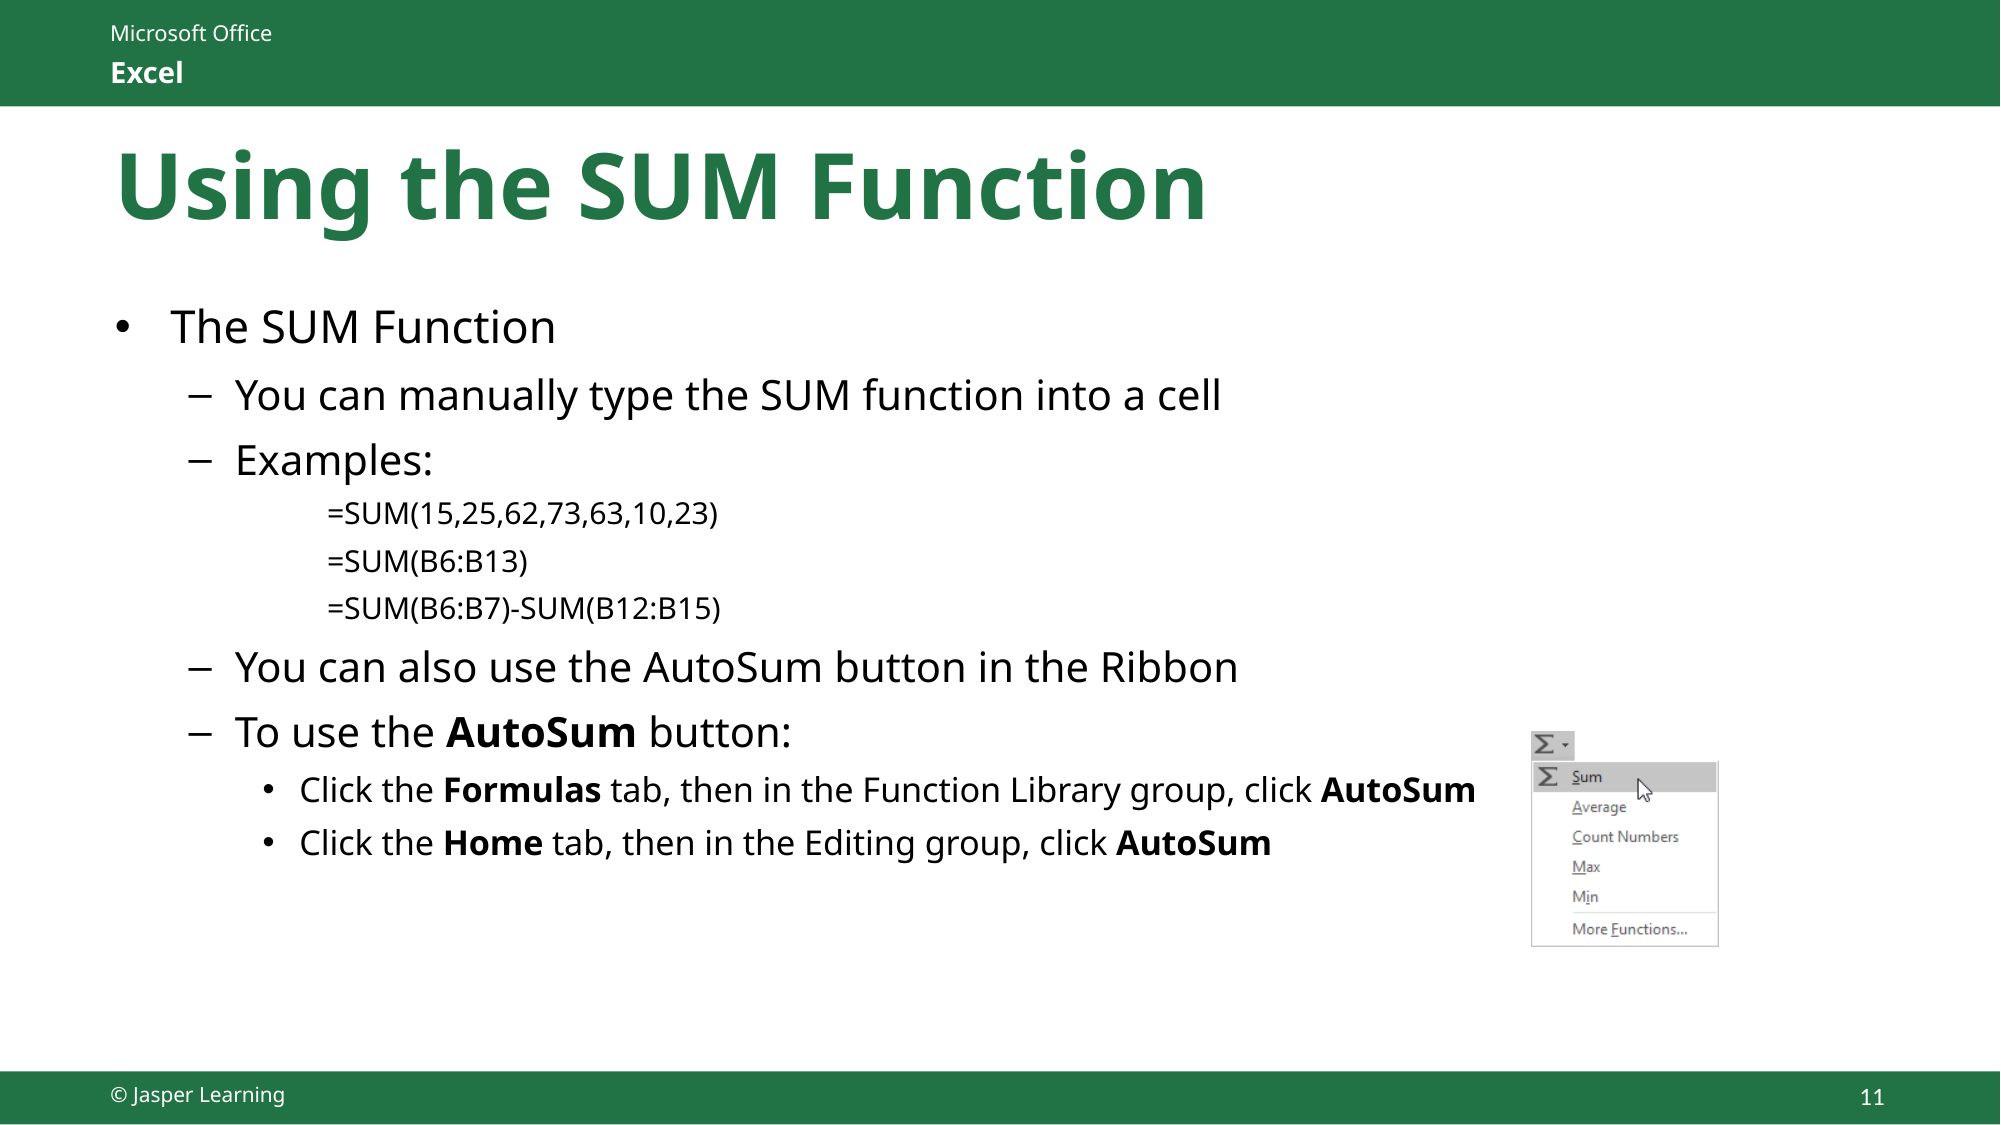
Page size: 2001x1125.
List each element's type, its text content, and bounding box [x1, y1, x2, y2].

footer © Jasper Learning [95, 1065, 729, 1125]
picture [1531, 731, 1719, 948]
slide_number 11 [1433, 1065, 1900, 1125]
title Using the SUM Function [99, 118, 1866, 248]
list The SUM Function You can manually type the SUM function into a cell Examples: =SUM(15,25,62,73,63,10,23) =SUM(B6:B13) =SUM(B6:B7)-SUM(B12:B15) You can also use the AutoSum button in the Ribbon To use the AutoSum button: Click the Formulas tab, then in the Function Library group, click AutoSum Click the Home tab, then in the Editing group, click AutoSum [99, 283, 1900, 1026]
